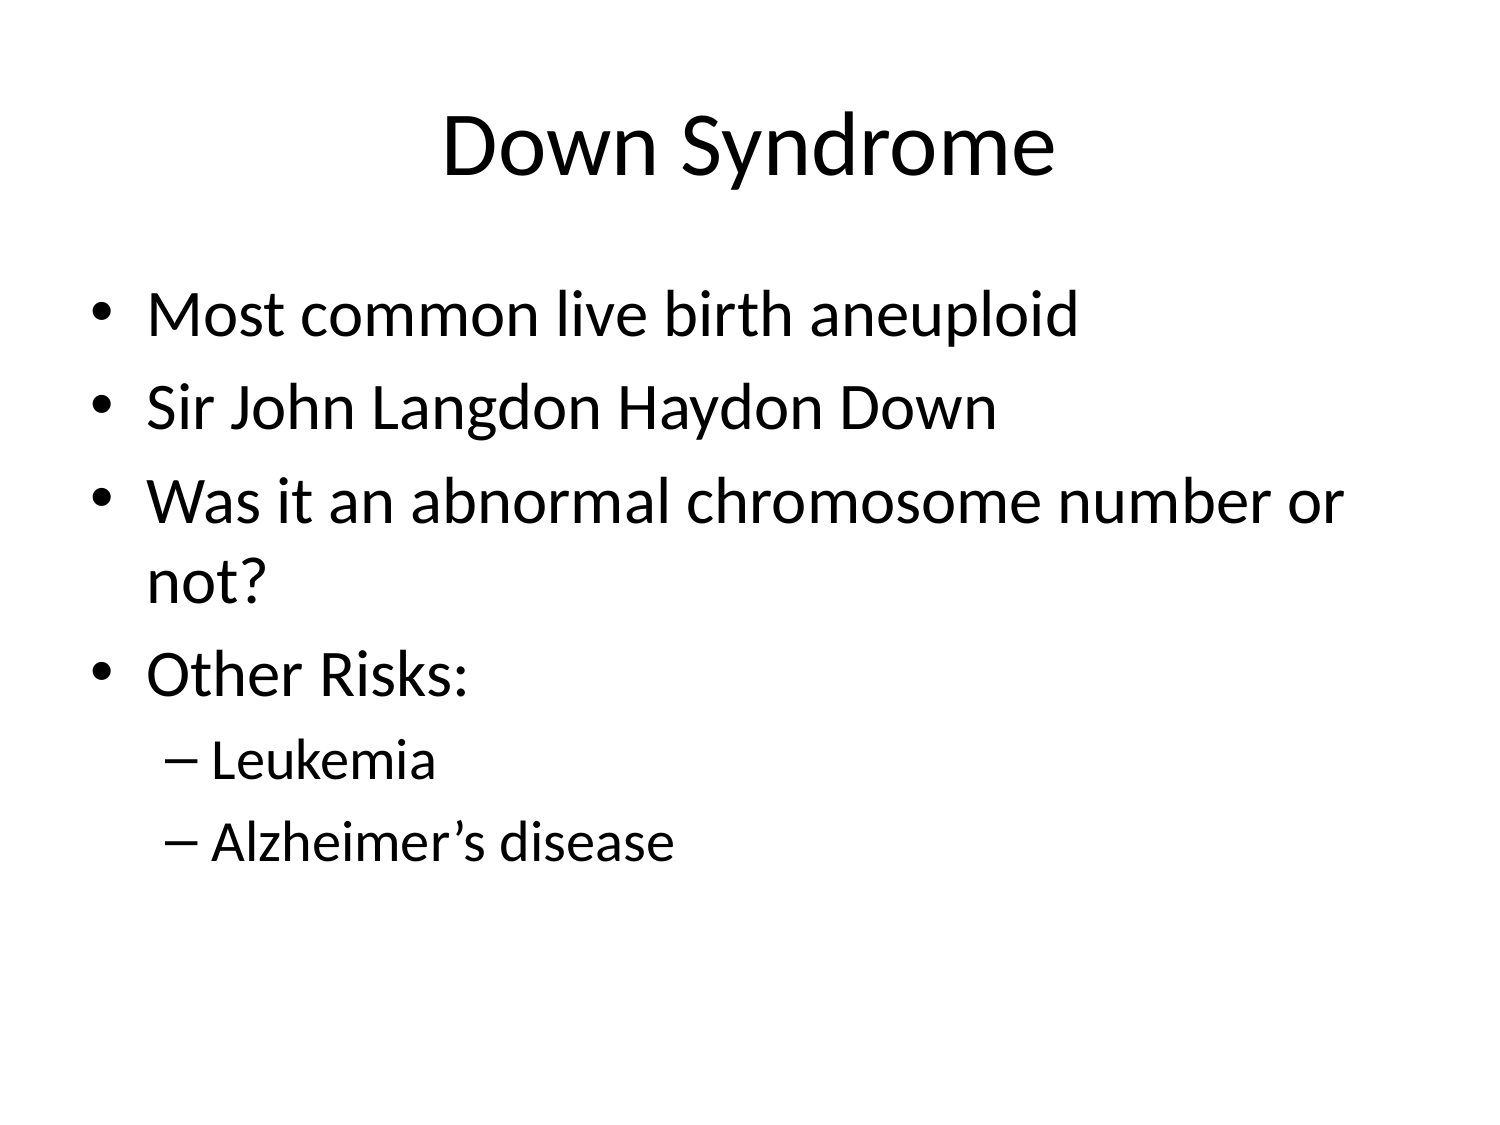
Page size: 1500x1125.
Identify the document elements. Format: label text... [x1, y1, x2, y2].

title Down Syndrome [75, 45, 1425, 233]
list Most common live birth aneuploid Sir John Langdon Haydon Down Was it an abnormal chromosome number or not? Other Risks: Leukemia Alzheimer’s disease [75, 262, 1425, 1005]
